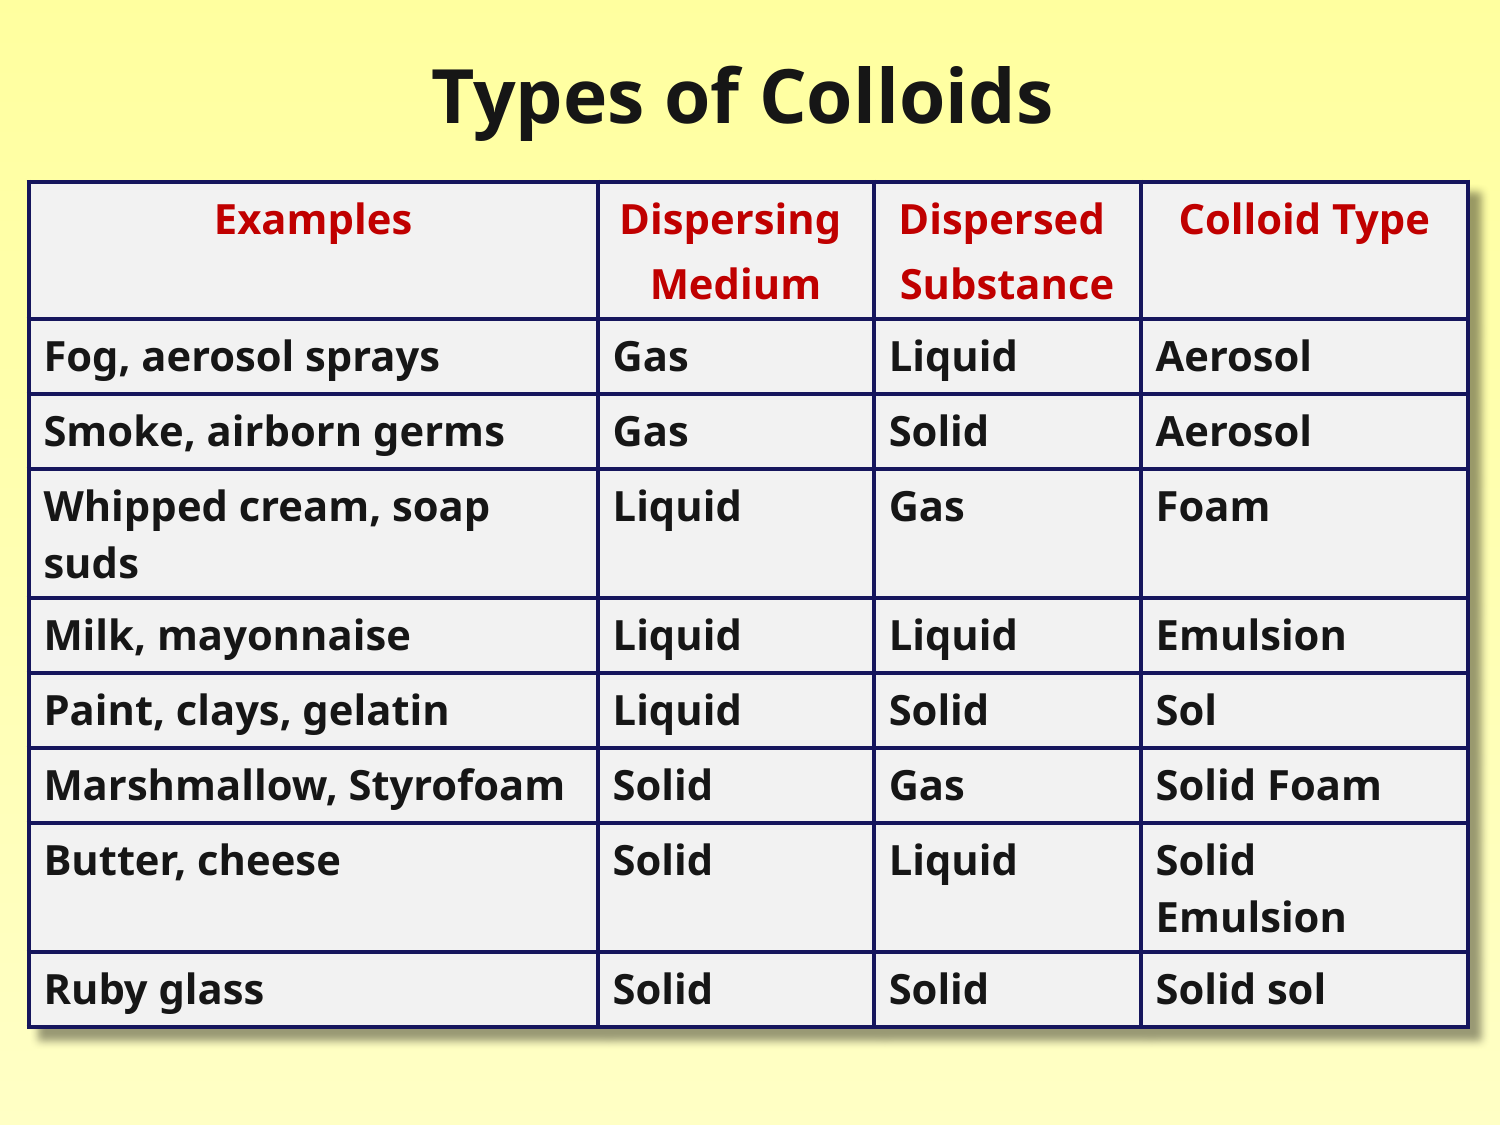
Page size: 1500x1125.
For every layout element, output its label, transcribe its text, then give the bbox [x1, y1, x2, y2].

table_cell Aerosol [1143, 396, 1466, 467]
table_cell Liquid [876, 600, 1139, 671]
table_cell Gas [600, 321, 872, 392]
table_cell Butter, cheese [31, 825, 596, 950]
table_cell Gas [876, 750, 1139, 821]
table_cell Liquid [600, 675, 872, 746]
table_cell Fog, aerosol sprays [31, 321, 596, 392]
table_cell Liquid [876, 321, 1139, 392]
table_cell Solid [600, 825, 872, 950]
table_cell Ruby glass [31, 954, 596, 1025]
table_cell Solid [600, 954, 872, 1025]
table_cell Foam [1143, 471, 1466, 596]
table_cell Solid [876, 954, 1139, 1025]
table_cell Gas [600, 396, 872, 467]
table_cell Solid [876, 396, 1139, 467]
table_cell Solid [600, 750, 872, 821]
table_cell Whipped cream, soap suds [31, 471, 596, 596]
table_header Dispersed Substance [876, 184, 1139, 317]
table_header Dispersing Medium [600, 184, 872, 317]
table_cell Sol [1143, 675, 1466, 746]
table_header Colloid Type [1143, 184, 1466, 317]
table_cell Marshmallow, Styrofoam [31, 750, 596, 821]
table_cell Smoke, airborn germs [31, 396, 596, 467]
table_cell Liquid [876, 825, 1139, 950]
table_cell Liquid [600, 471, 872, 596]
table_cell Milk, mayonnaise [31, 600, 596, 671]
table_cell Solid [876, 675, 1139, 746]
table_header Examples [31, 184, 596, 317]
table_cell Emulsion [1143, 600, 1466, 671]
table_cell Gas [876, 471, 1139, 596]
title Types of Colloids [104, 0, 1381, 180]
table_cell Paint, clays, gelatin [31, 675, 596, 746]
table_cell Solid sol [1143, 954, 1466, 1025]
table_cell Solid Emulsion [1143, 825, 1466, 950]
table_cell Aerosol [1143, 321, 1466, 392]
table_cell Liquid [600, 600, 872, 671]
table_cell Solid Foam [1143, 750, 1466, 821]
